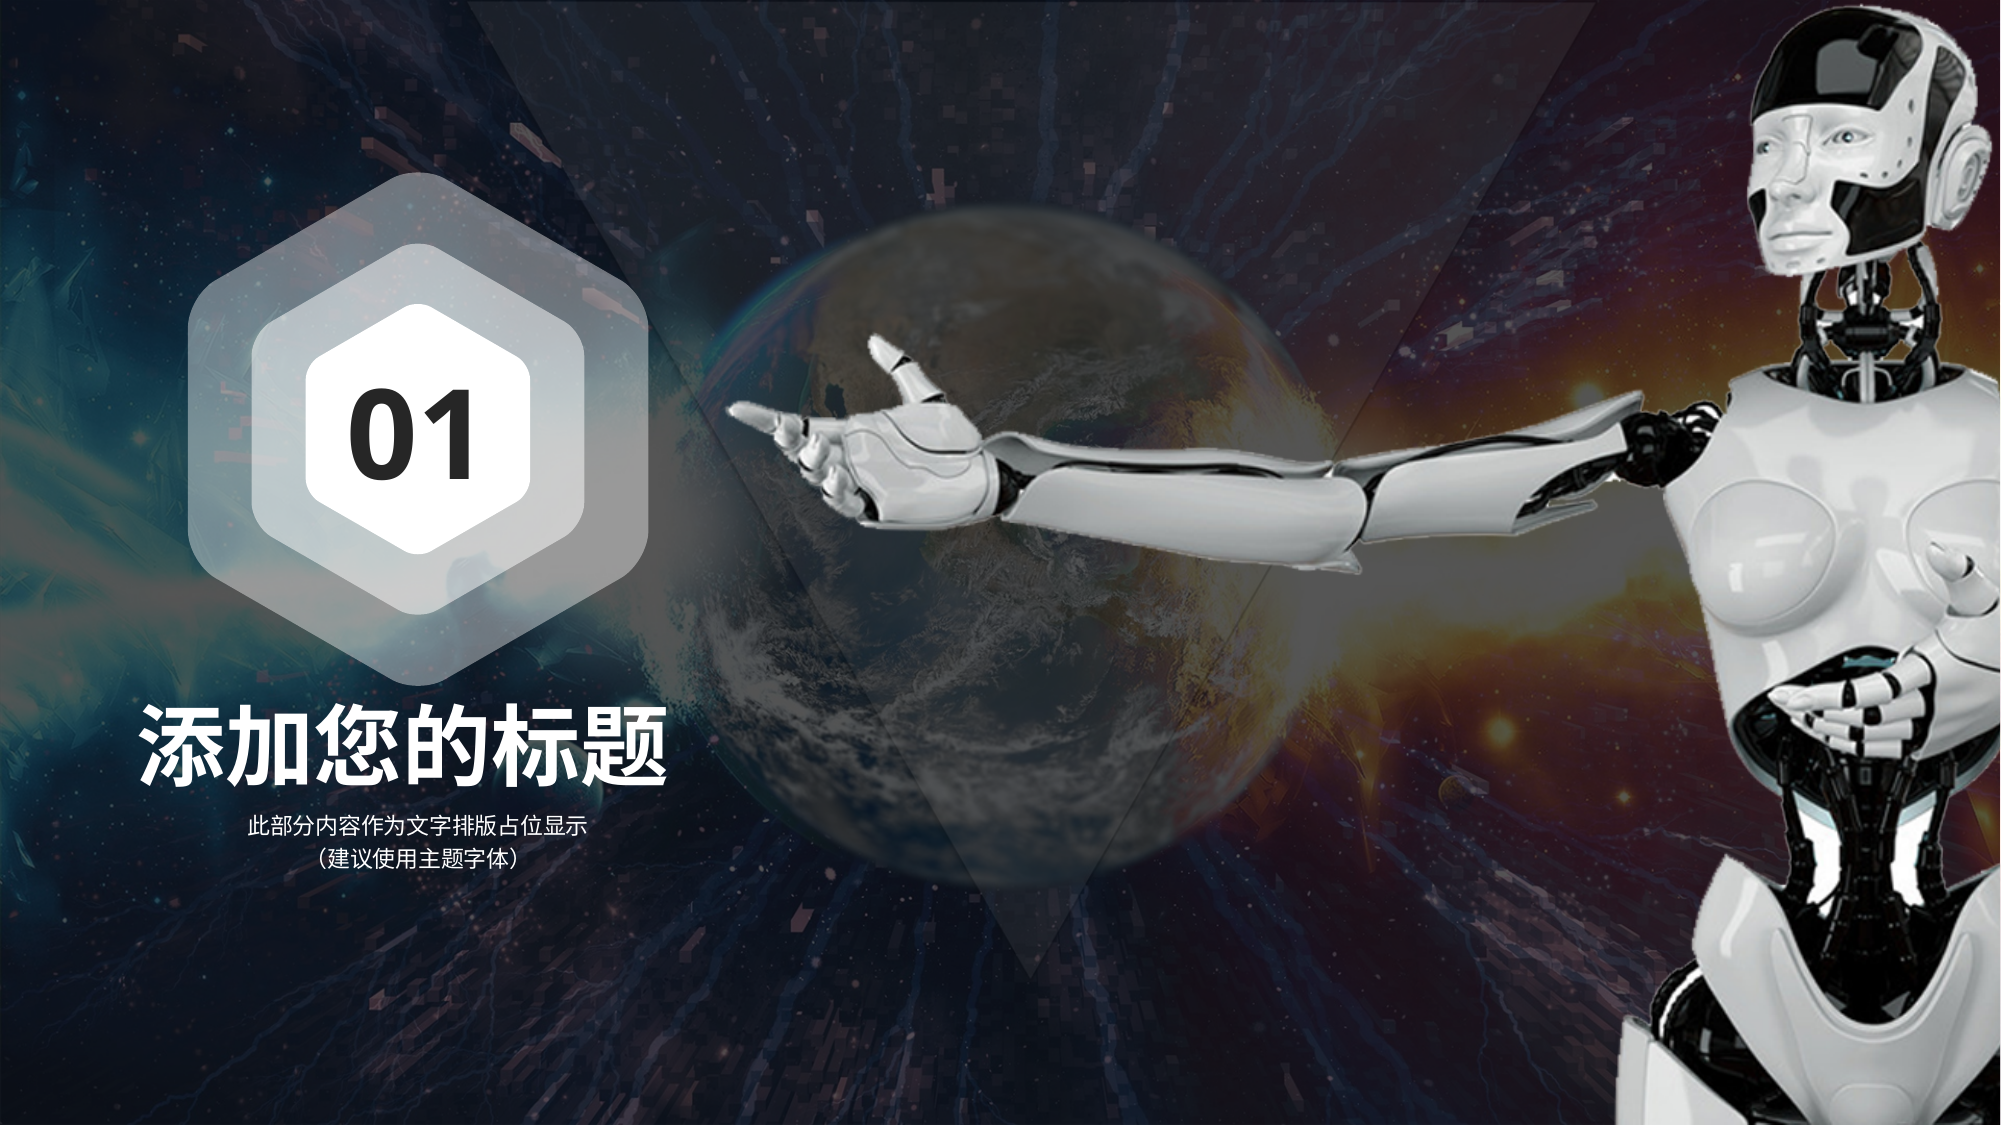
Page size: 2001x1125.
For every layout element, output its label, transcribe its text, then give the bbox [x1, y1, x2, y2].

text_box 此部分内容作为文字排版占位显示 （建议使用主题字体） [205, 805, 631, 894]
picture [709, 0, 2001, 1125]
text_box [187, 172, 649, 686]
text_box 添加您的标题 [104, 690, 732, 811]
